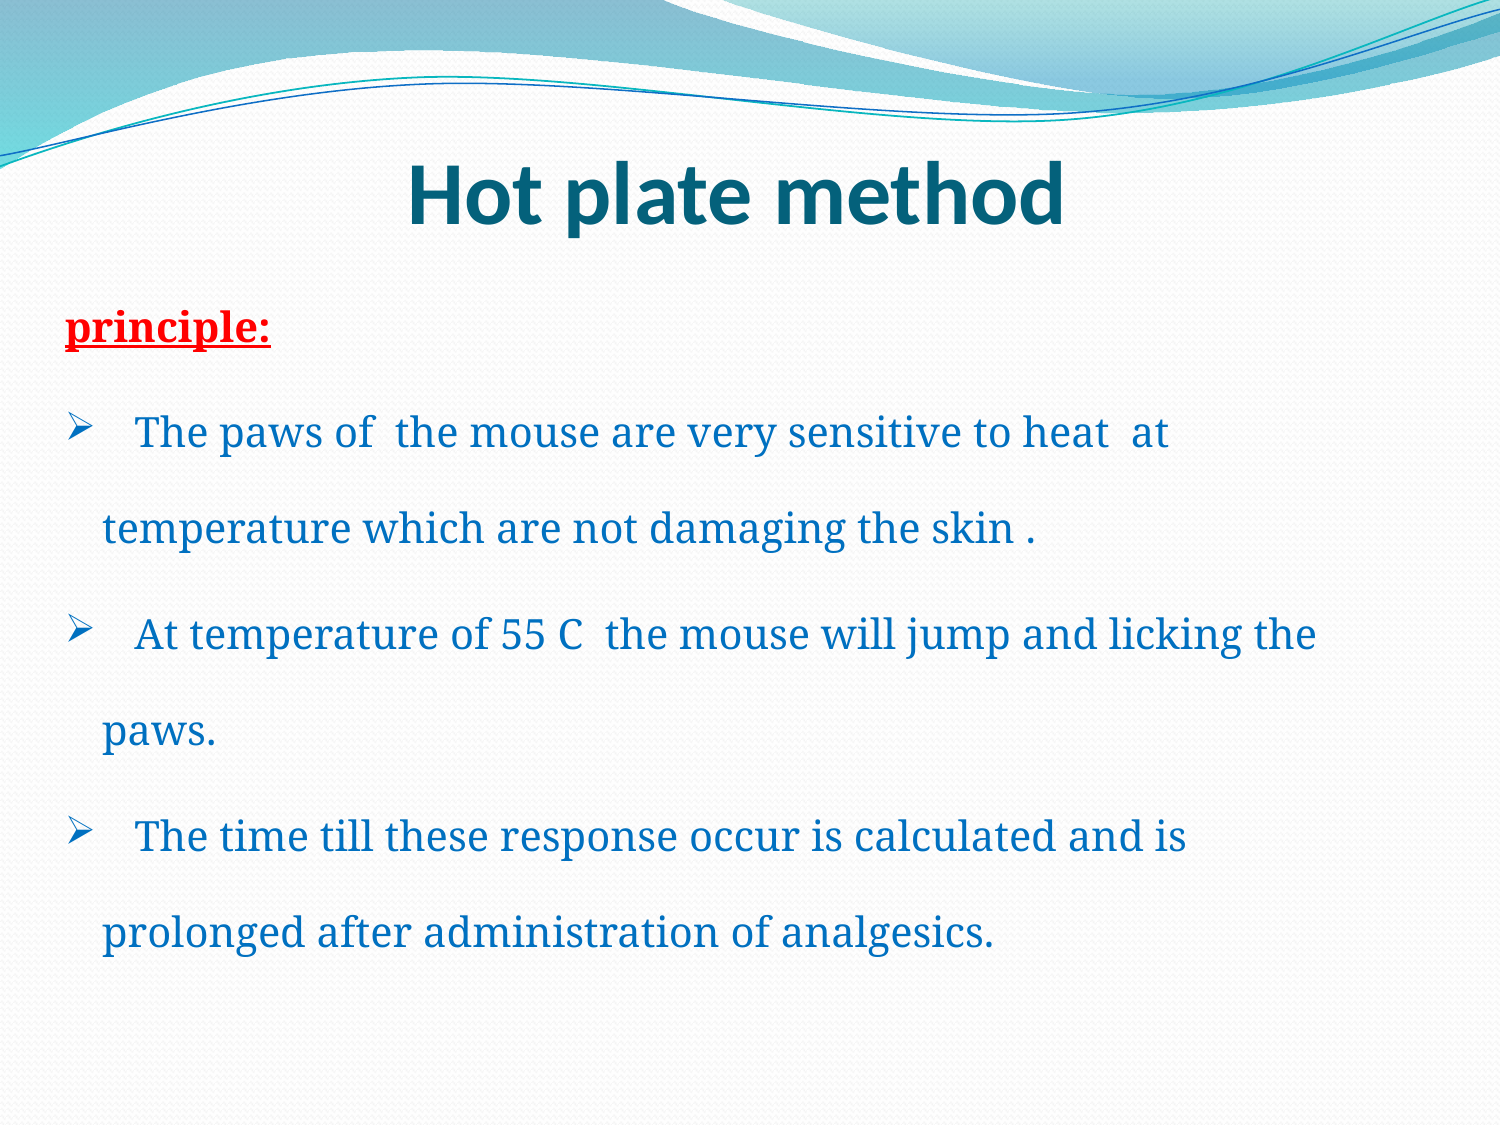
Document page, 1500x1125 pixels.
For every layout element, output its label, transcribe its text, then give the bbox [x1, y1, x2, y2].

title Hot plate method [62, 149, 1413, 338]
list principle: The paws of the mouse are very sensitive to heat at temperature which are not damaging the skin . At temperature of 55 C the mouse will jump and licking the paws. The time till these response occur is calculated and is prolonged after administration of analgesics. [50, 249, 1400, 970]
